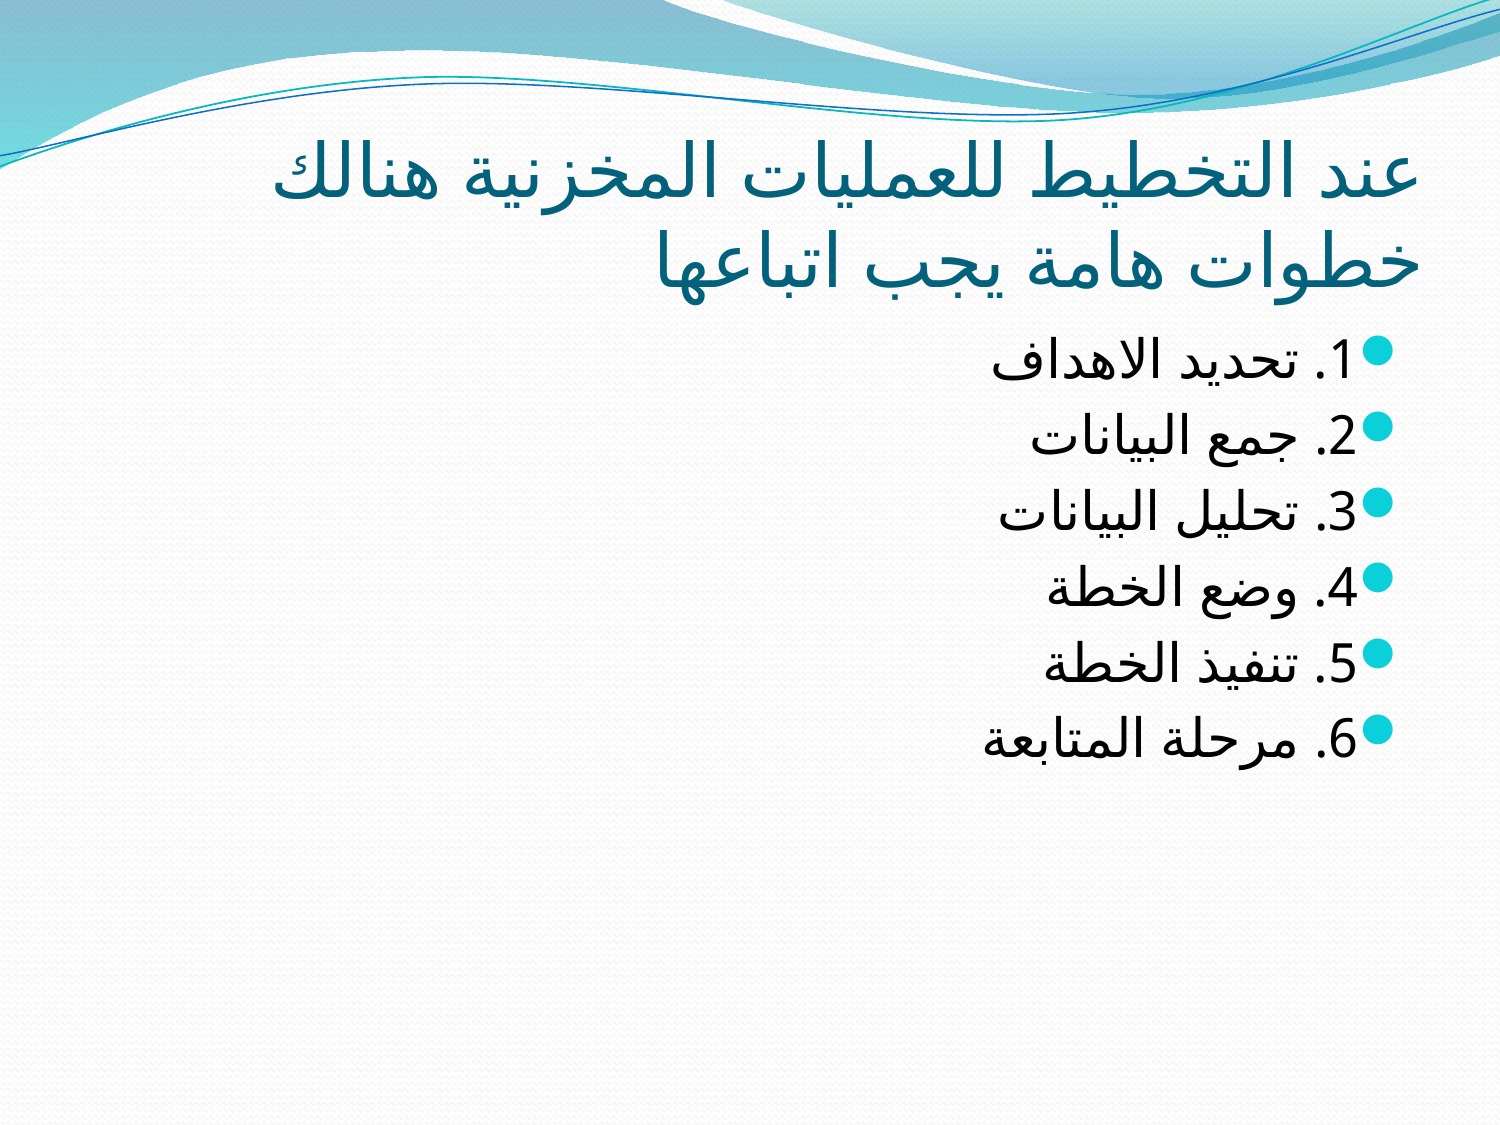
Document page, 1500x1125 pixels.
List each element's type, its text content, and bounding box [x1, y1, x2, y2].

title عند التخطيط للعمليات المخزنية هنالك خطوات هامة يجب اتباعها [75, 115, 1425, 303]
list 1. تحديد الاهداف 2. جمع البيانات 3. تحليل البيانات 4. وضع الخطة 5. تنفيذ الخطة 6. مرحلة المتابعة [75, 317, 1425, 1038]
